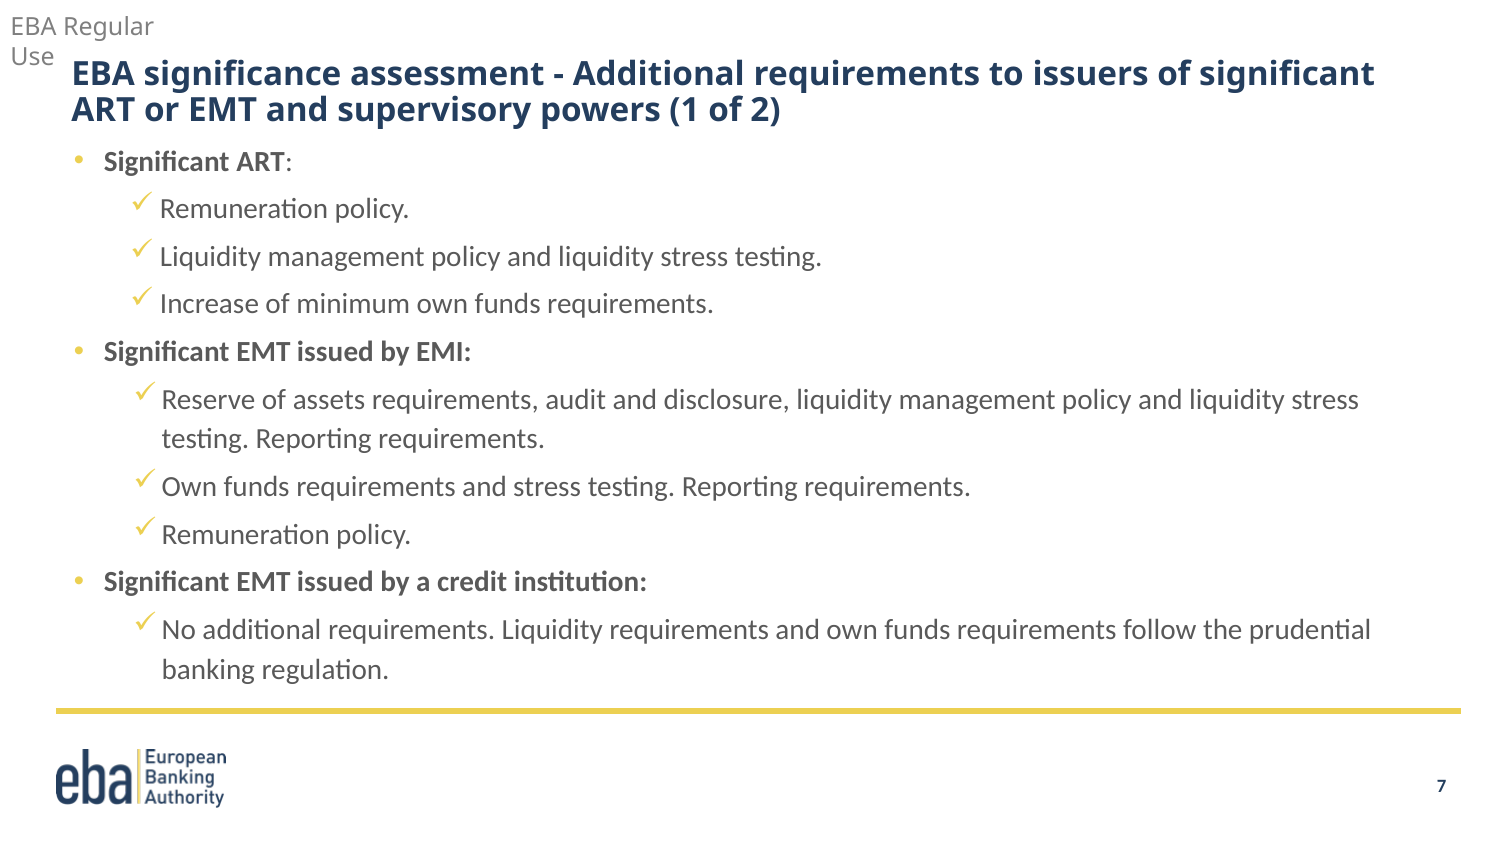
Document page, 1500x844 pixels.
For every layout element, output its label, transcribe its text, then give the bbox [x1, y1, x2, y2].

title EBA significance assessment - Additional requirements to issuers of significant ART or EMT and supervisory powers (1 of 2) [56, 36, 1444, 129]
slide_number 7 [1123, 762, 1462, 808]
text_box Significant ART: Remuneration policy. Liquidity management policy and liquidity stress testing. Increase of minimum own funds requirements. Significant EMT issued by EMI: Reserve of assets requirements, audit and disclosure, liquidity management policy and liquidity stress testing. Reporting requirements. Own funds requirements and stress testing. Reporting requirements. Remuneration policy. Significant EMT issued by a credit institution: No additional requirements. Liquidity requirements and own funds requirements follow the prudential banking regulation. [56, 129, 1462, 714]
picture [56, 749, 226, 808]
